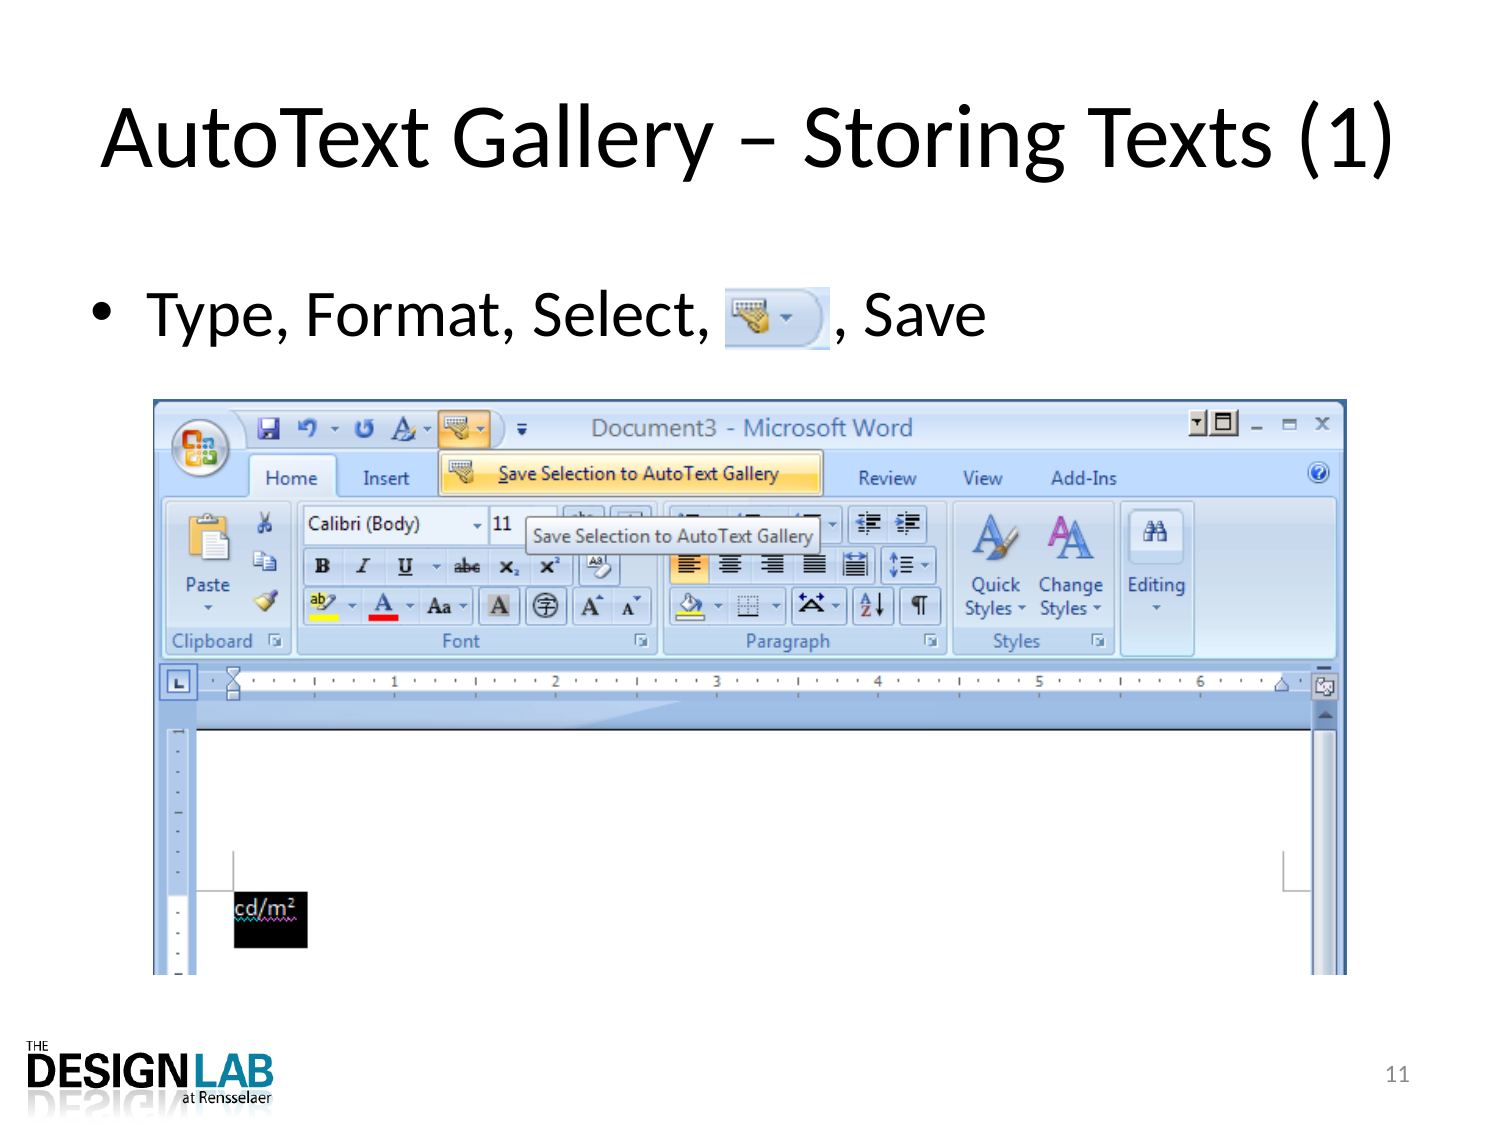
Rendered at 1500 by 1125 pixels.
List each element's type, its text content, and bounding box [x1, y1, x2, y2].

picture [153, 399, 1347, 976]
title AutoText Gallery – Storing Texts (1) [75, 37, 1425, 225]
picture [724, 287, 830, 351]
picture [24, 1037, 275, 1125]
slide_number 11 [1074, 1042, 1425, 1103]
list Type, Format, Select, , Save [75, 262, 1425, 363]
